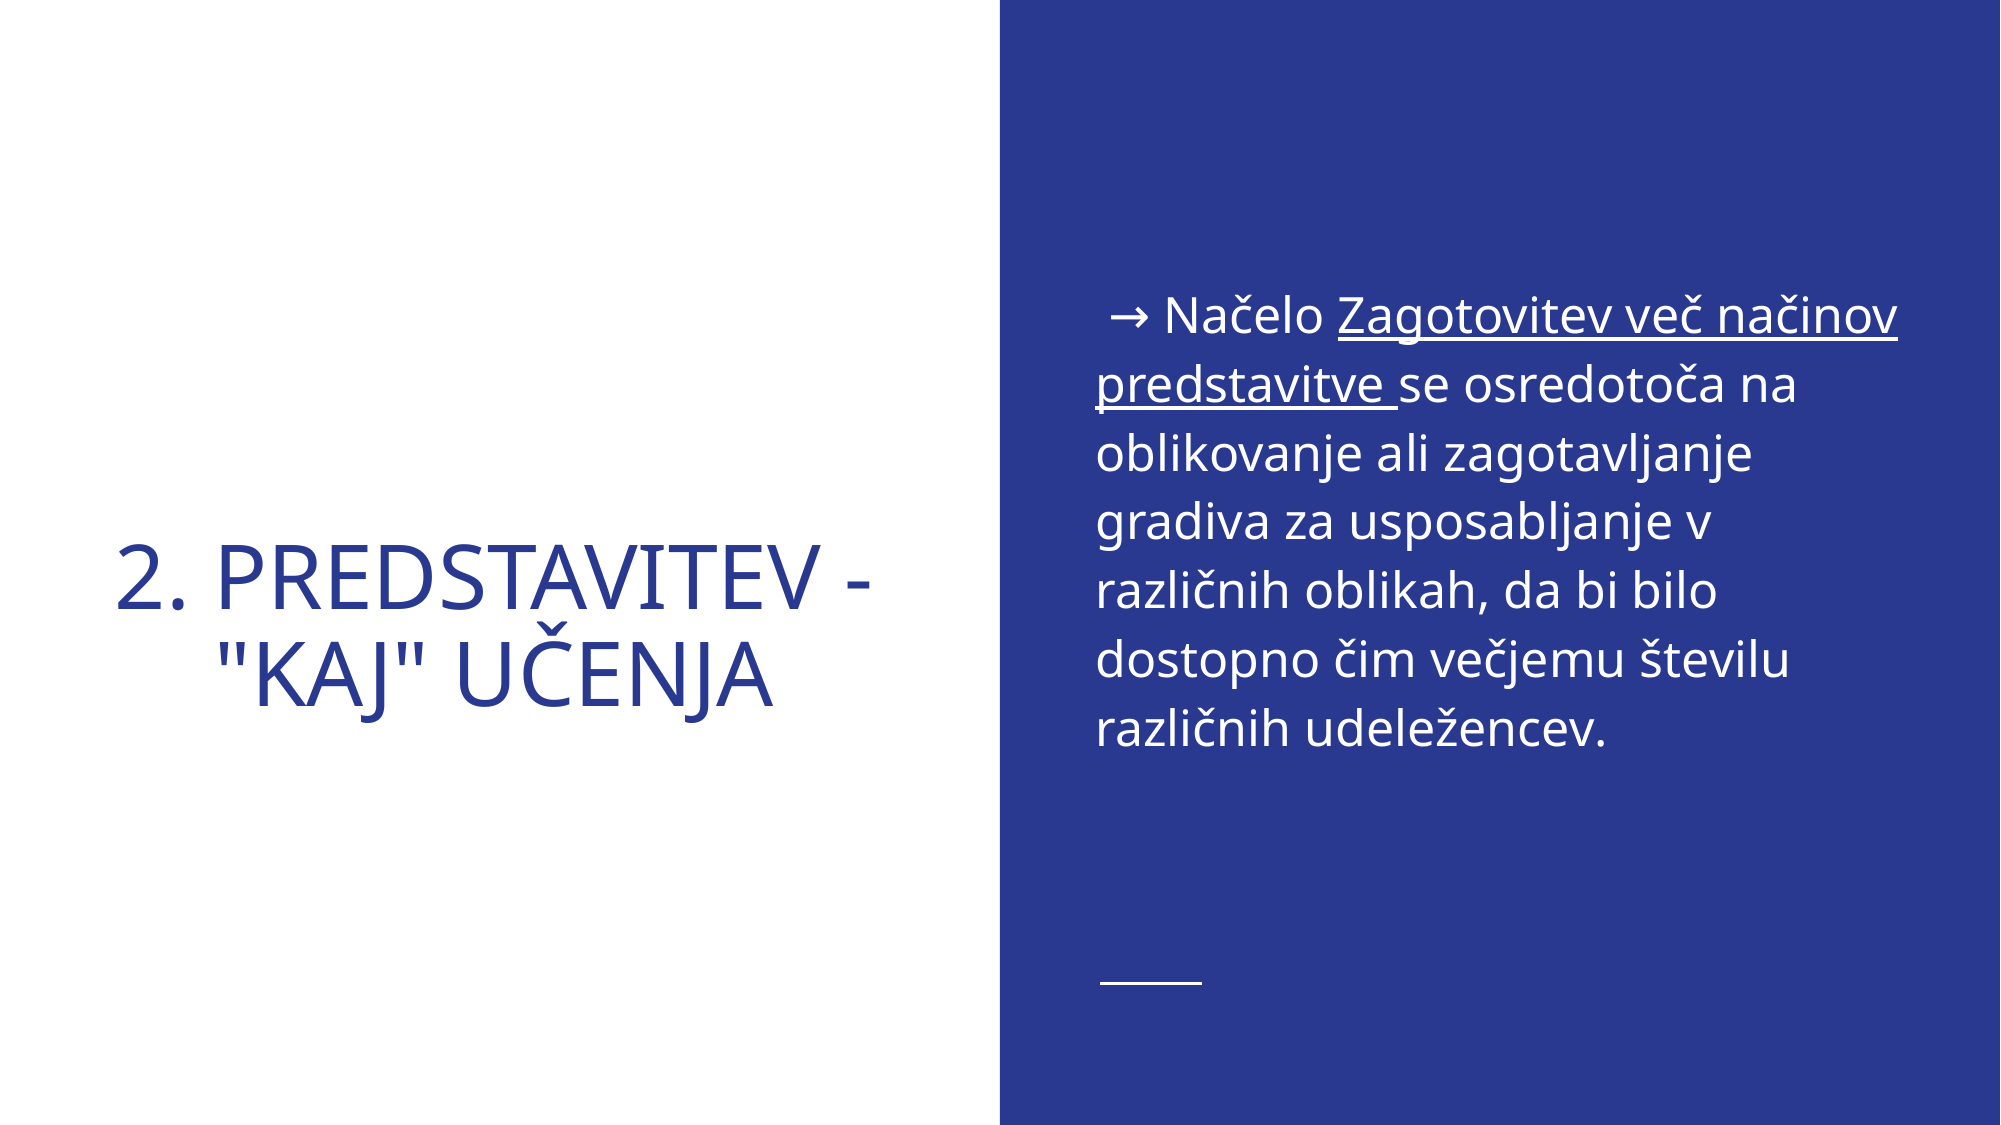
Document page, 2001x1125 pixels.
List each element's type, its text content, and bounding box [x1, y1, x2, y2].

title 2. PREDSTAVITEV - "KAJ" UČENJA [51, 391, 937, 734]
list → Načelo Zagotovitev več načinov predstavitve se osredotoča na oblikovanje ali zagotavljanje gradiva za usposabljanje v različnih oblikah, da bi bilo dostopno čim večjemu številu različnih udeležencev. [1080, 158, 1920, 967]
